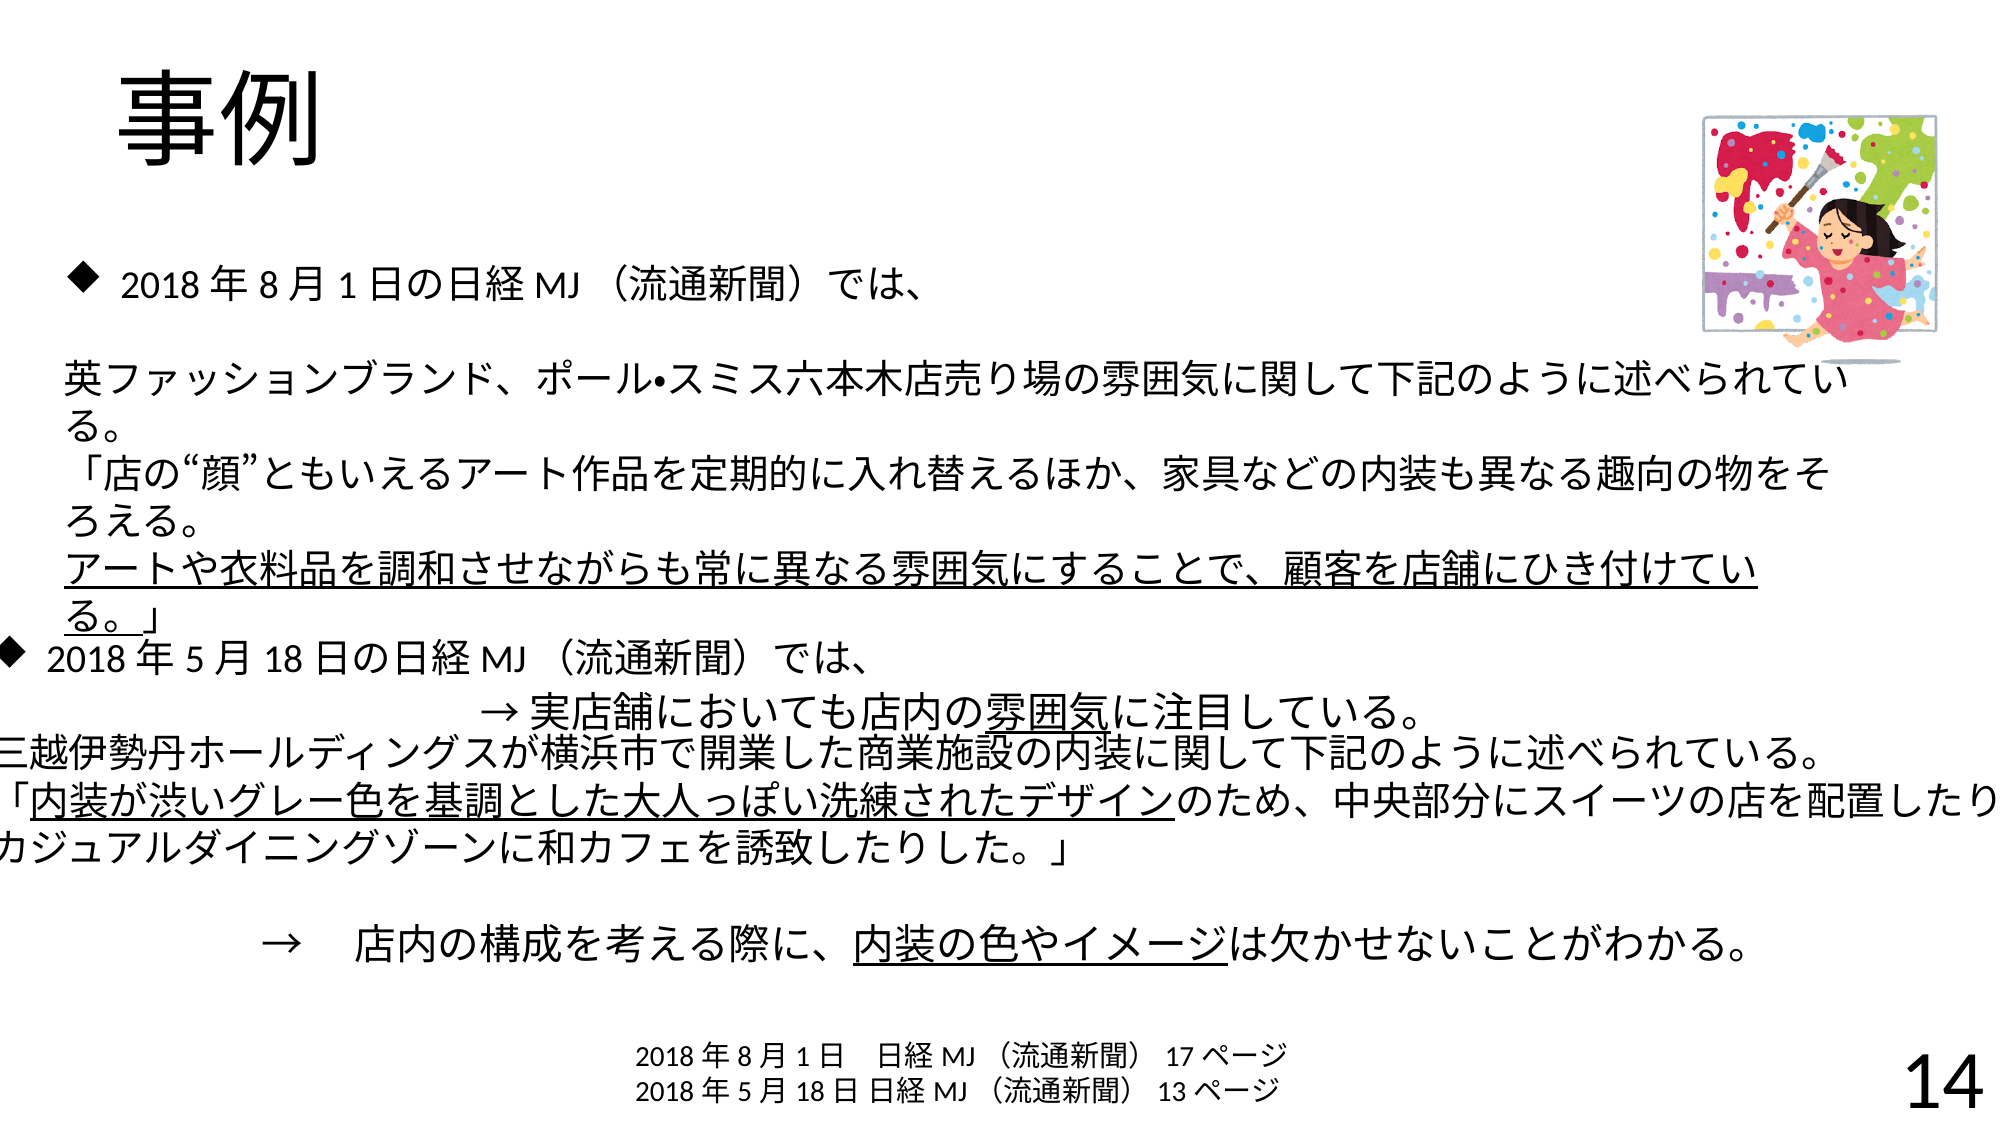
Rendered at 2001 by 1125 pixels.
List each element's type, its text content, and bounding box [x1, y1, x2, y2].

slide_number 14 [1550, 1044, 2000, 1105]
title 事例 [99, 29, 1900, 218]
text_box 2018年8月1日の日経MJ（流通新聞）では、 英ファッションブランド、ポール・スミス六本木店売り場の雰囲気に関して下記のように述べられている。 「店の“顔”ともいえるアート作品を定期的に入れ替えるほか、家具などの内装も異なる趣向の物をそろえる。 アートや衣料品を調和させながらも常に異なる雰囲気にすることで、顧客を店舗にひき付けている。」 →実店舗においても店内の雰囲気に注目している。 [49, 251, 1875, 625]
text_box 2018年8月1日 日経MJ（流通新聞）17ページ 2018年5月18日 日経MJ（流通新聞）13ページ [620, 1029, 1304, 1115]
picture [1693, 112, 1951, 370]
text_box 2018年5月18日の日経MJ（流通新聞）では、 三越伊勢丹ホールディングスが横浜市で開業した商業施設の内装に関して下記のように述べられている。 「内装が渋いグレー色を基調とした大人っぽい洗練されたデザインのため、中央部分にスイーツの店を配置したり、 カジュアルダイニングゾーンに和カフェを誘致したりした。」 → 店内の構成を考える際に、内装の色やイメージは欠かせないことがわかる。 [0, 625, 2000, 976]
